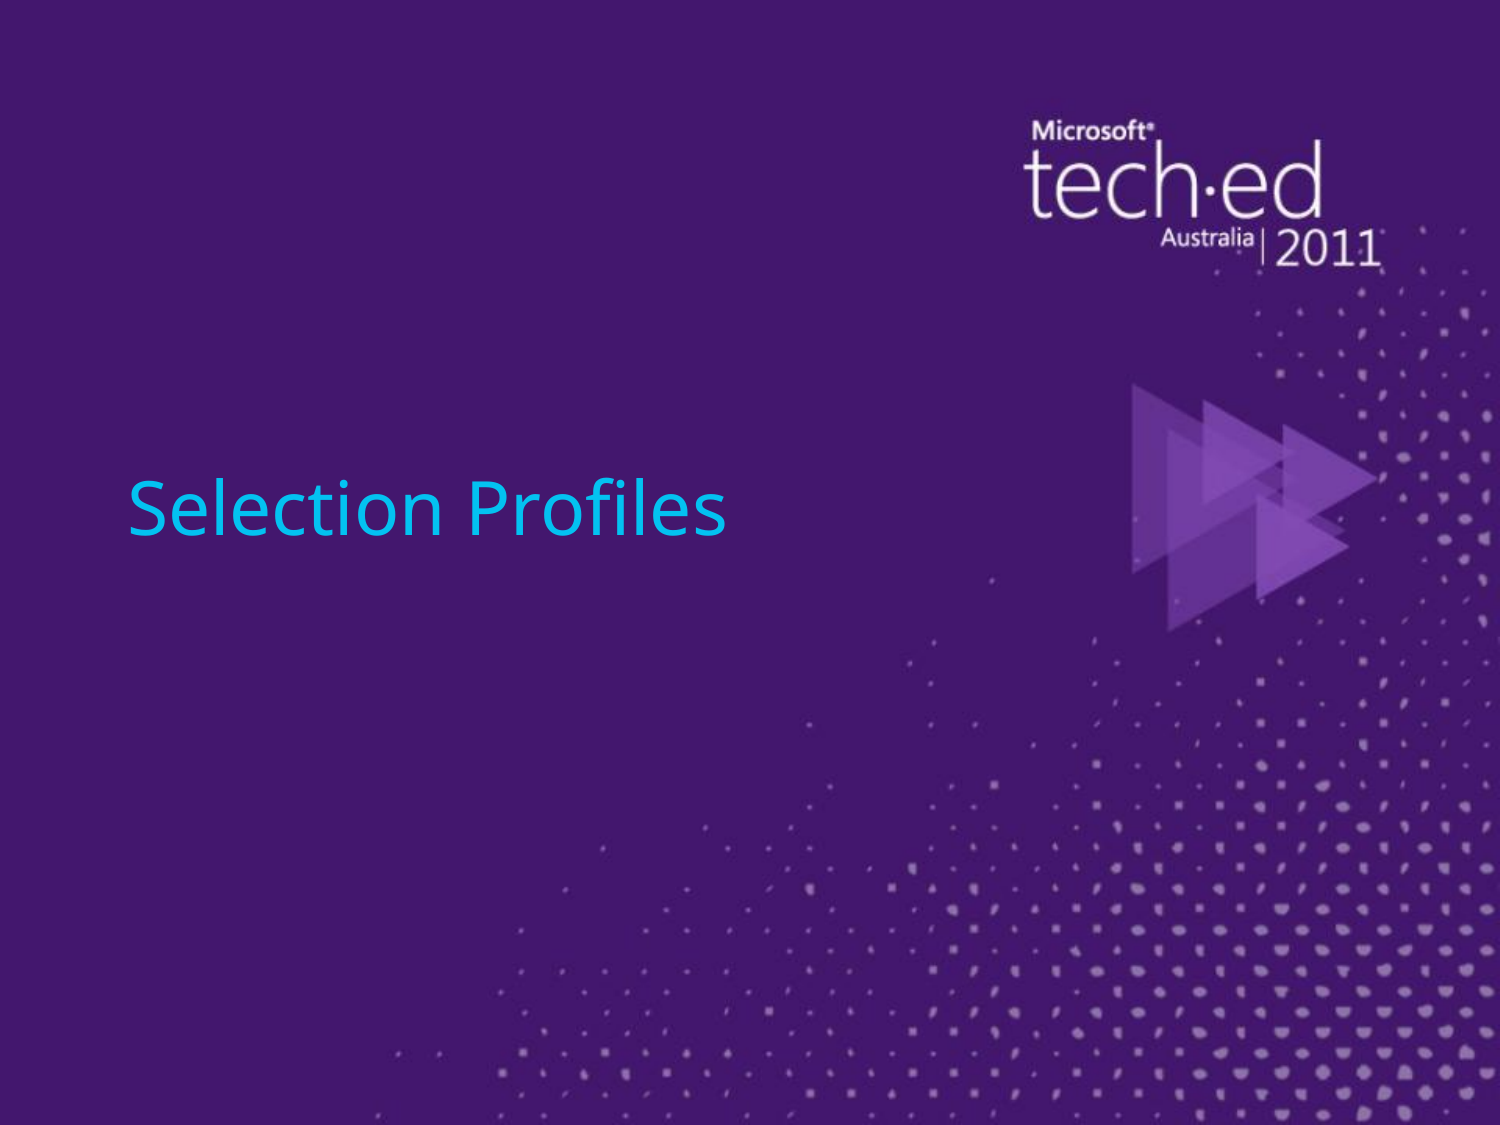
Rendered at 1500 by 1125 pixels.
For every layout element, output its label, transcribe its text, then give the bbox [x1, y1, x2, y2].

picture [0, 0, 1500, 1125]
title Selection Profiles [112, 385, 1388, 627]
